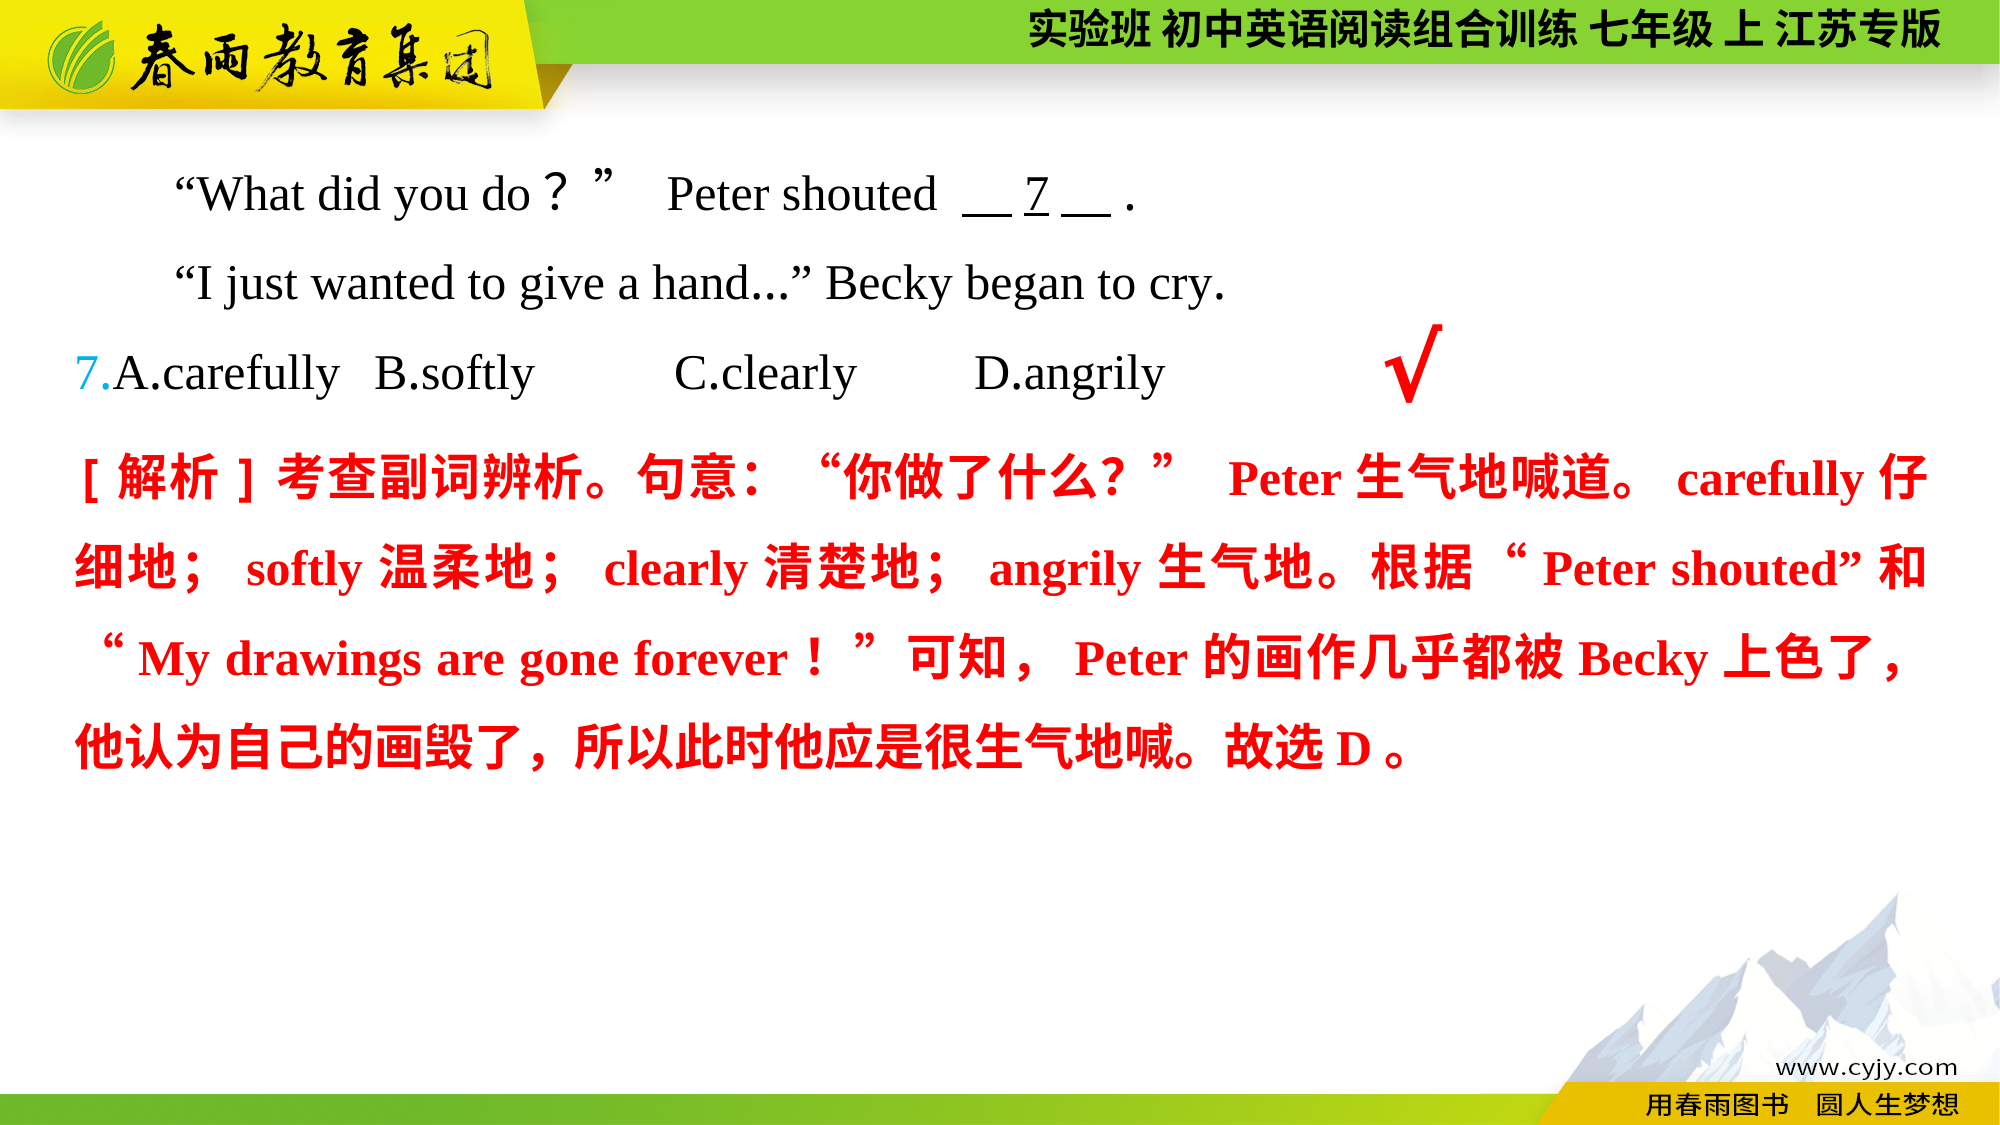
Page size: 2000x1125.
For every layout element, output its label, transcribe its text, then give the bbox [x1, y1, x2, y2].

text_box [解析]考查副词辨析。句意：“你做了什么？” Peter生气地喊道。carefully仔细地；softly温柔地；clearly清楚地；angrily生气地。根据“Peter shouted”和“My drawings are gone forever！”可知，Peter的画作几乎都被Becky上色了，他认为自己的画毁了，所以此时他应是很生气地喊。故选D。 [59, 408, 1944, 784]
picture [0, 0, 2000, 1125]
list “What did you do？” Peter shouted 7 . “I just wanted to give a hand...” Becky began to cry. 7.A.carefully B.softly C.clearly D.angrily [59, 122, 1944, 408]
